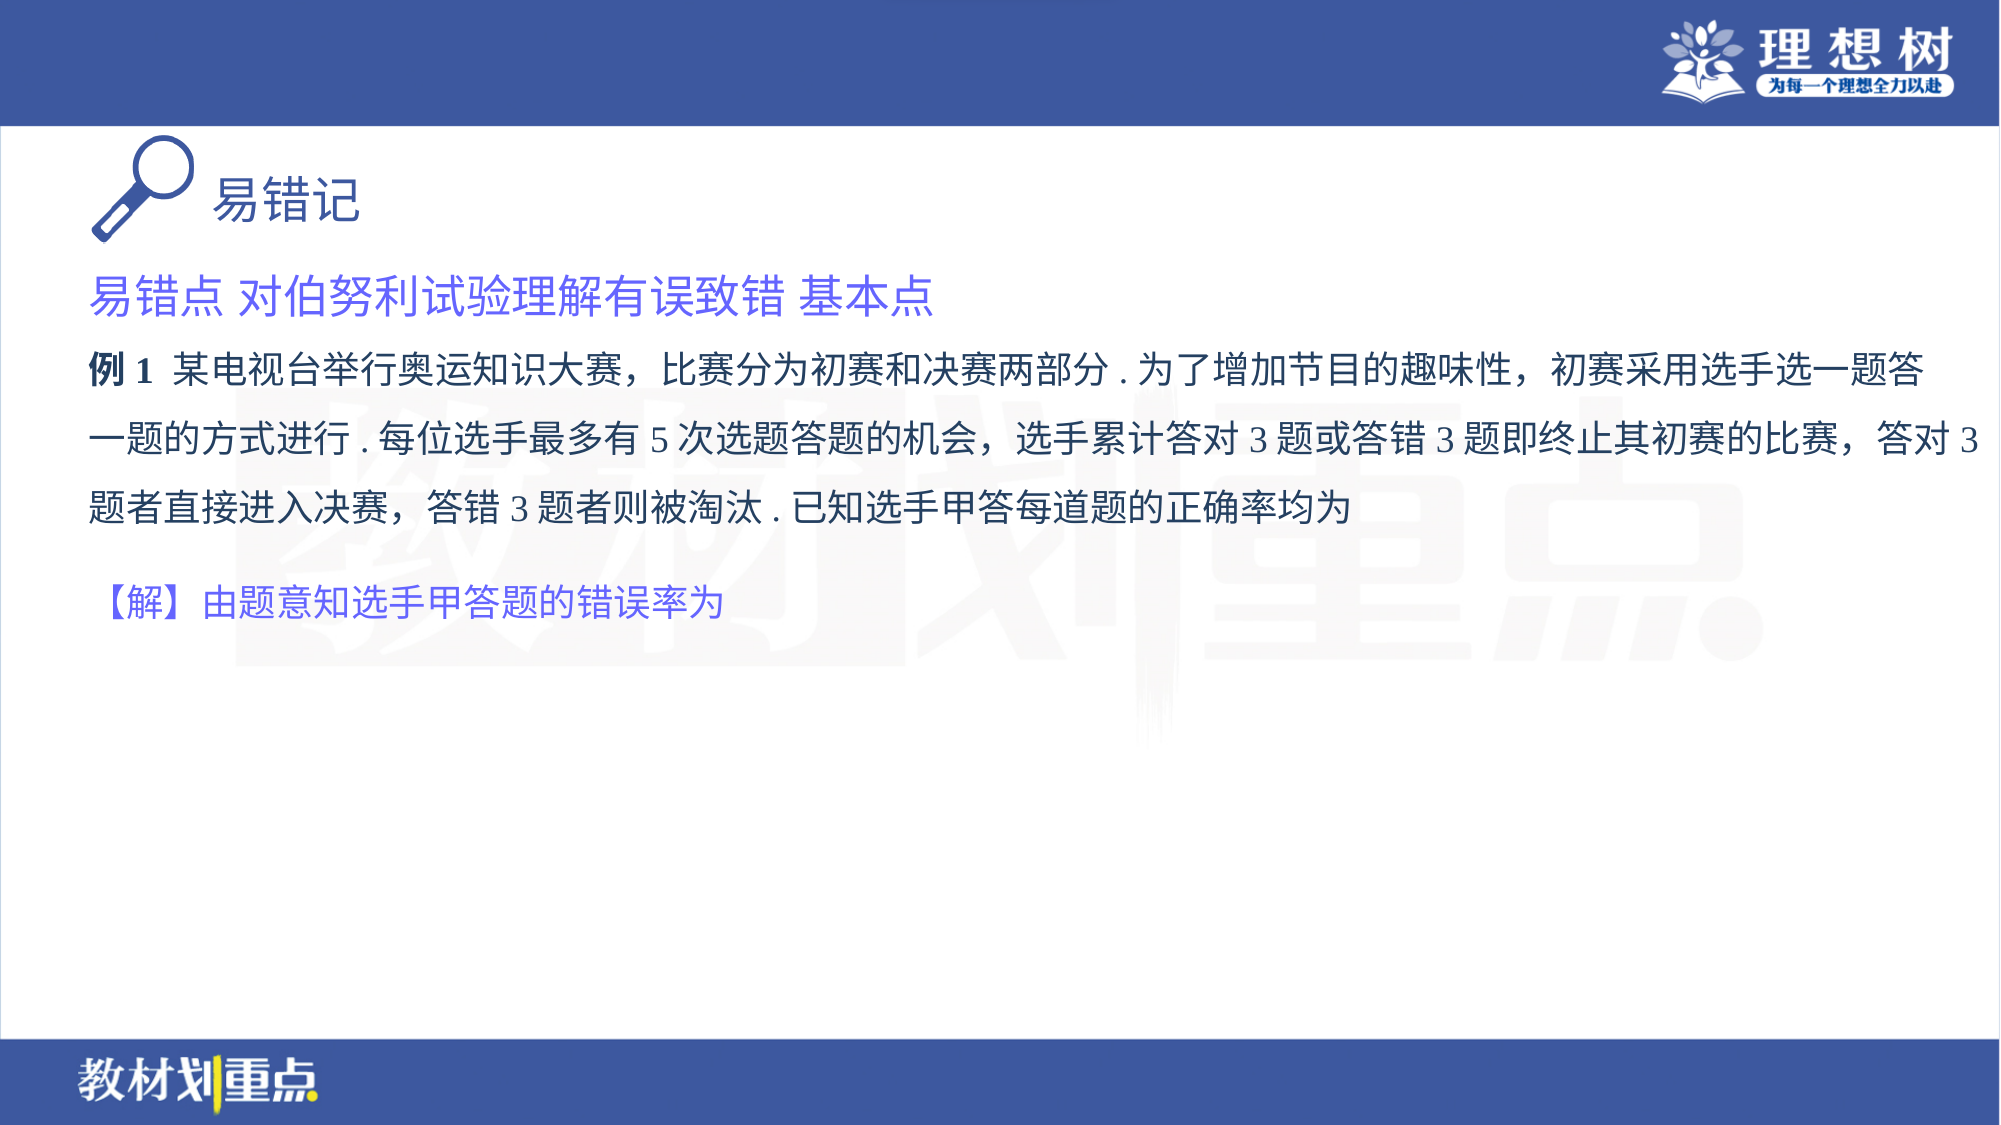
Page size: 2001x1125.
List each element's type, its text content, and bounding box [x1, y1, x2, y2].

picture [0, 0, 2000, 1125]
text_box 易错记 [211, 155, 507, 241]
text_box 易错点 对伯努利试验理解有误致错 基本点 [88, 241, 1911, 381]
